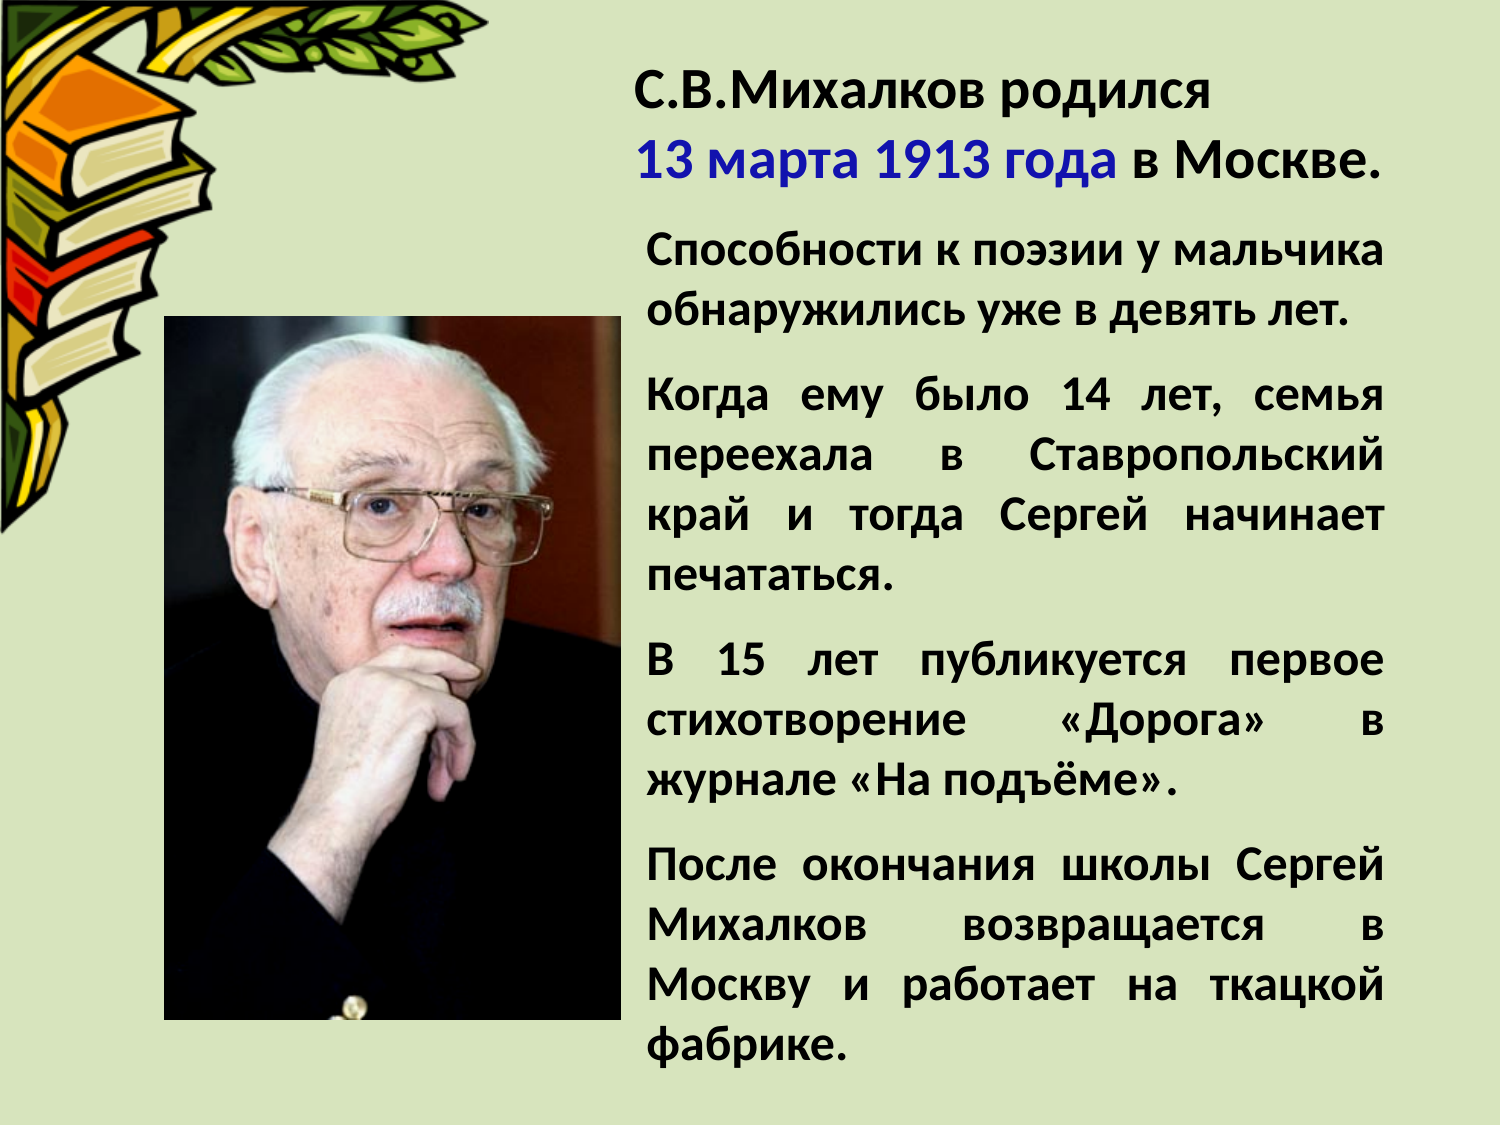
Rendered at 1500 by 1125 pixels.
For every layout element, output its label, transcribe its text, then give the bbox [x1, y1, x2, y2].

picture [0, 0, 621, 1020]
text_box С.В.Михалков родился 13 марта 1913 года в Москве. [620, 42, 1436, 198]
text_box Способности к поэзии у мальчика обнаружились уже в девять лет. Когда ему было 14 лет, семья переехала в Ставропольский край и тогда Сергей начинает печататься. В 15 лет публикуется первое стихотворение «Дорога» в журнале «На подъёме». После окончания школы Сергей Михалков возвращается в Москву и работает на ткацкой фабрике. [631, 208, 1400, 1078]
